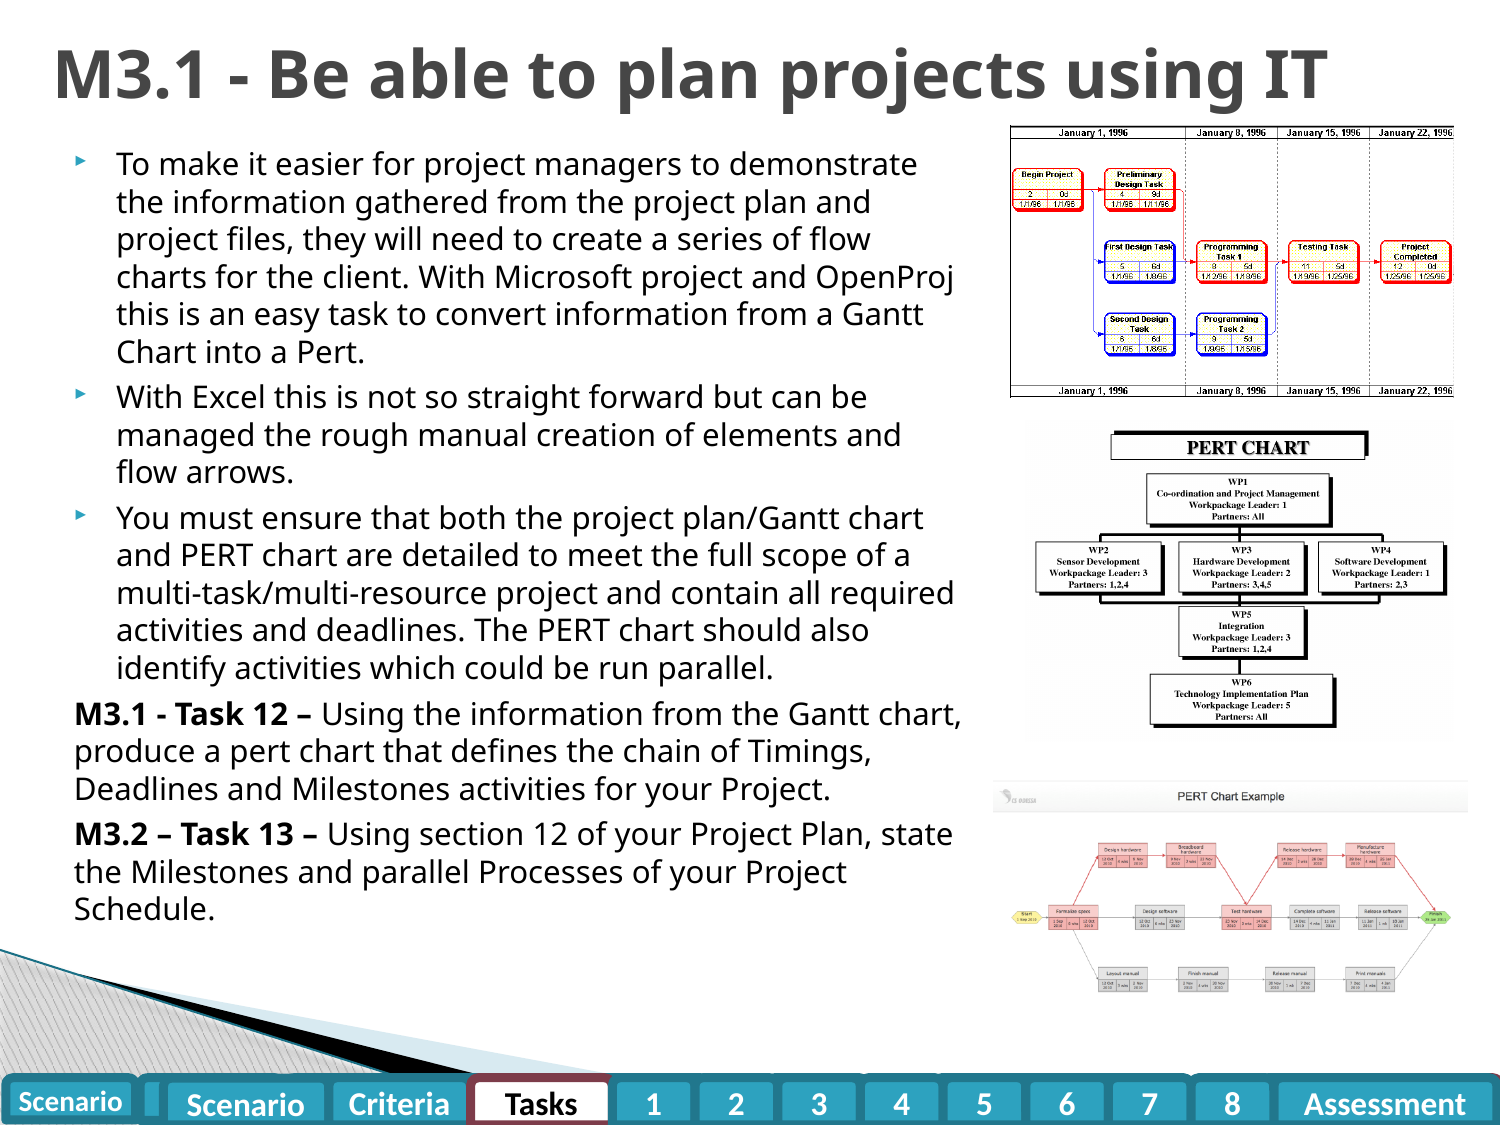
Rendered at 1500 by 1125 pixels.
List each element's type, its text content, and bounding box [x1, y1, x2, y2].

text_box 3 [773, 1073, 860, 1125]
text_box 5 [938, 1073, 1026, 1125]
list To make it easier for project managers to demonstrate the information gathered from the project plan and project files, they will need to create a series of flow charts for the client. With Microsoft project and OpenProj this is an easy task to convert information from a Gantt Chart into a Pert. With Excel this is not so straight forward but can be managed the rough manual creation of elements and flow arrows. You must ensure that both the project plan/Gantt chart and PERT chart are detailed to meet the full scope of a multi-task/multi-resource project and contain all required activities and deadlines. The PERT chart should also identify activities which could be run parallel. M3.1 - Task 12 – Using the information from the Gantt chart, produce a pert chart that defines the chain of Timings, Deadlines and Milestones activities for your Project. M3.2 – Task 13 – Using section 12 of your Project Plan, state the Milestones and parallel Processes of your Project Schedule. [41, 137, 985, 1035]
title M3.1 - Be able to plan projects using IT [37, 19, 1471, 126]
text_box Tasks [466, 1073, 612, 1125]
text_box 4 [855, 1073, 943, 1125]
picture [993, 774, 1468, 1021]
text_box 1 [607, 1073, 695, 1125]
text_box Scenario [158, 1073, 328, 1125]
text_box 6 [1021, 1073, 1108, 1125]
text_box 2 [690, 1073, 778, 1125]
picture [1009, 125, 1454, 398]
text_box Criteria [324, 1073, 470, 1125]
text_box 8 [1186, 1073, 1279, 1125]
picture [1025, 420, 1454, 742]
text_box Assessment [1274, 1073, 1500, 1125]
text_box 7 [1103, 1073, 1191, 1125]
